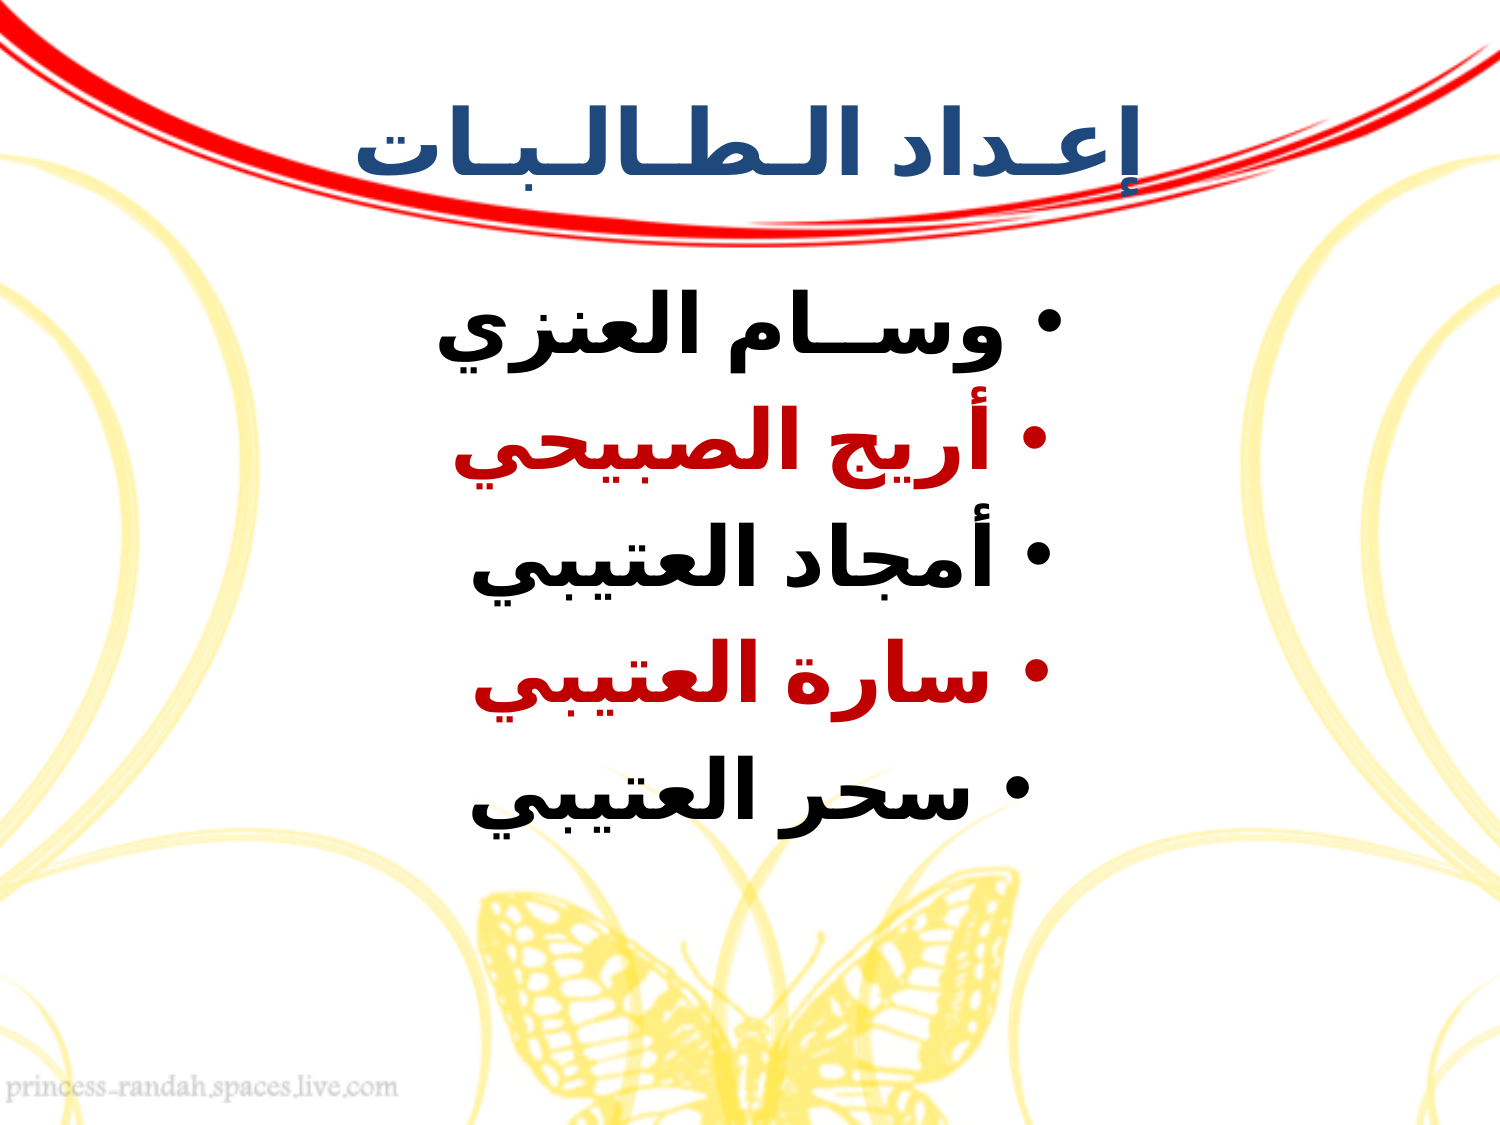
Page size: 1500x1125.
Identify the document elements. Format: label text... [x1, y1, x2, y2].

list وســام العنزي أريج الصبيحي أمجاد العتيبي سارة العتيبي سحر العتيبي [75, 262, 1425, 1005]
title إعـداد الـطـالـبـات [75, 45, 1425, 233]
picture [0, 0, 1500, 1125]
